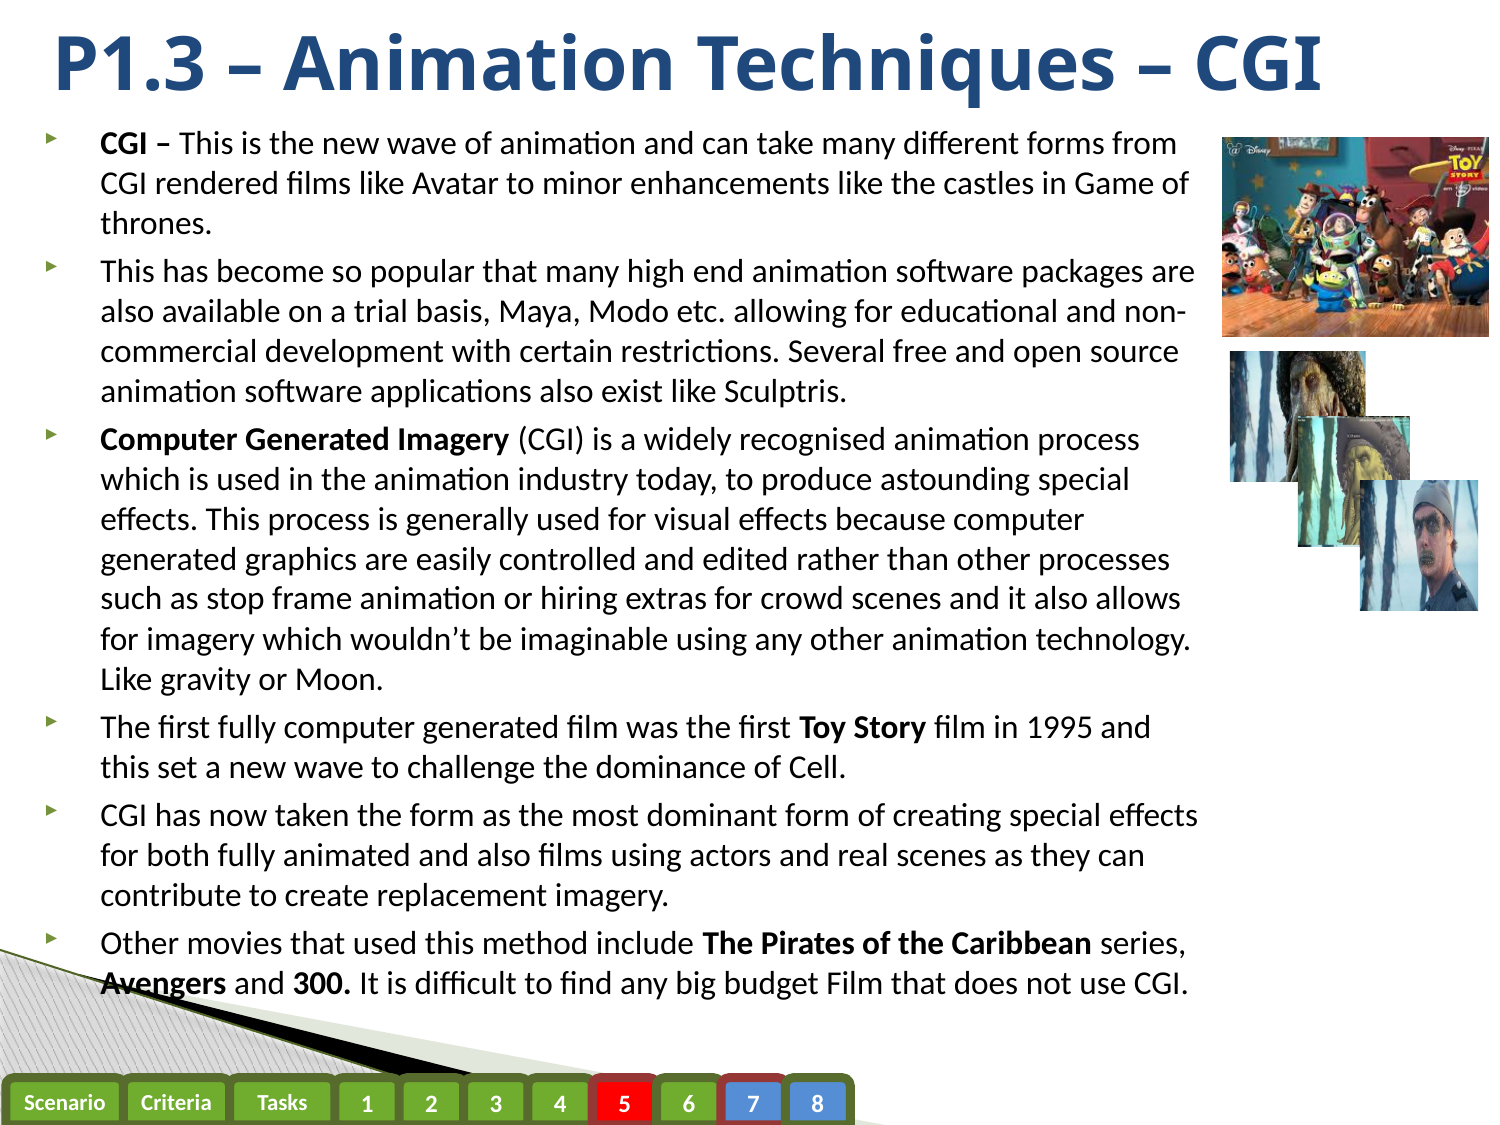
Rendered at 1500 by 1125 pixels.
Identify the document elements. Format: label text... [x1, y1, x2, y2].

picture [1229, 350, 1479, 611]
picture [1222, 136, 1489, 337]
list CGI – This is the new wave of animation and can take many different forms from CGI rendered films like Avatar to minor enhancements like the castles in Game of thrones. This has become so popular that many high end animation software packages are also available on a trial basis, Maya, Modo etc. allowing for educational and non-commercial development with certain restrictions. Several free and open source animation software applications also exist like Sculptris. Computer Generated Imagery (CGI) is a widely recognised animation process which is used in the animation industry today, to produce astounding special effects. This process is generally used for visual effects because computer generated graphics are easily controlled and edited rather than other processes such as stop frame animation or hiring extras for crowd scenes and it also allows for imagery which wouldn’t be imaginable using any other animation technology. Like gravity or Moon. The first fully computer generated film was the first Toy Story film in 1995 and this set a new wave to challenge the dominance of Cell. CGI has now taken the form as the most dominant form of creating special effects for both fully animated and also films using actors and real scenes as they can contribute to create replacement imagery. Other movies that used this method include The Pirates of the Caribbean series, Avengers and 300. It is difficult to find any big budget Film that does not use CGI. [29, 113, 1223, 1035]
text_box P1.3 – Animation Techniques – CGI [37, 19, 1471, 102]
